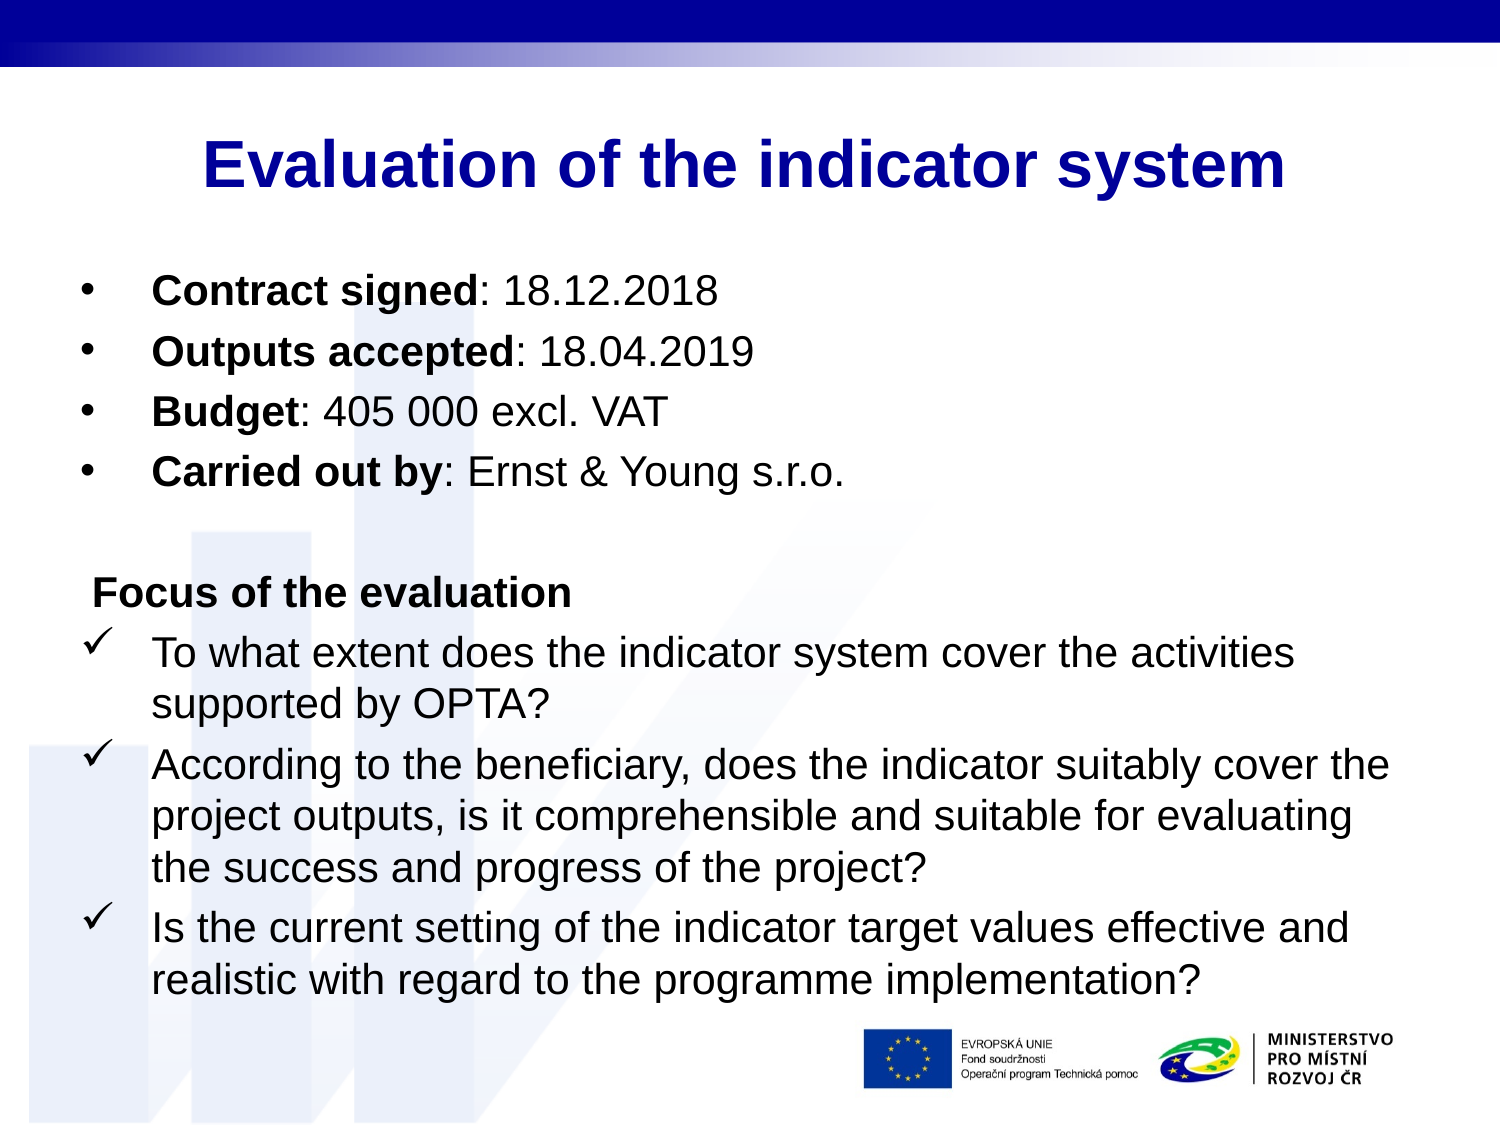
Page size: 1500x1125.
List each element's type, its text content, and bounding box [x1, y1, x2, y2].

list Contract signed: 18.12.2018 Outputs accepted: 18.04.2019 Budget: 405 000 excl. VAT Carried out by: Ernst & Young s.r.o. Focus of the evaluation To what extent does the indicator system cover the activities supported by OPTA? According to the beneficiary, does the indicator suitably cover the project outputs, is it comprehensible and suitable for evaluating the success and progress of the project? Is the current setting of the indicator target values effective and realistic with regard to the programme implementation? [64, 255, 1425, 1012]
picture [29, 302, 1412, 1125]
title Evaluation of the indicator system [64, 113, 1425, 197]
